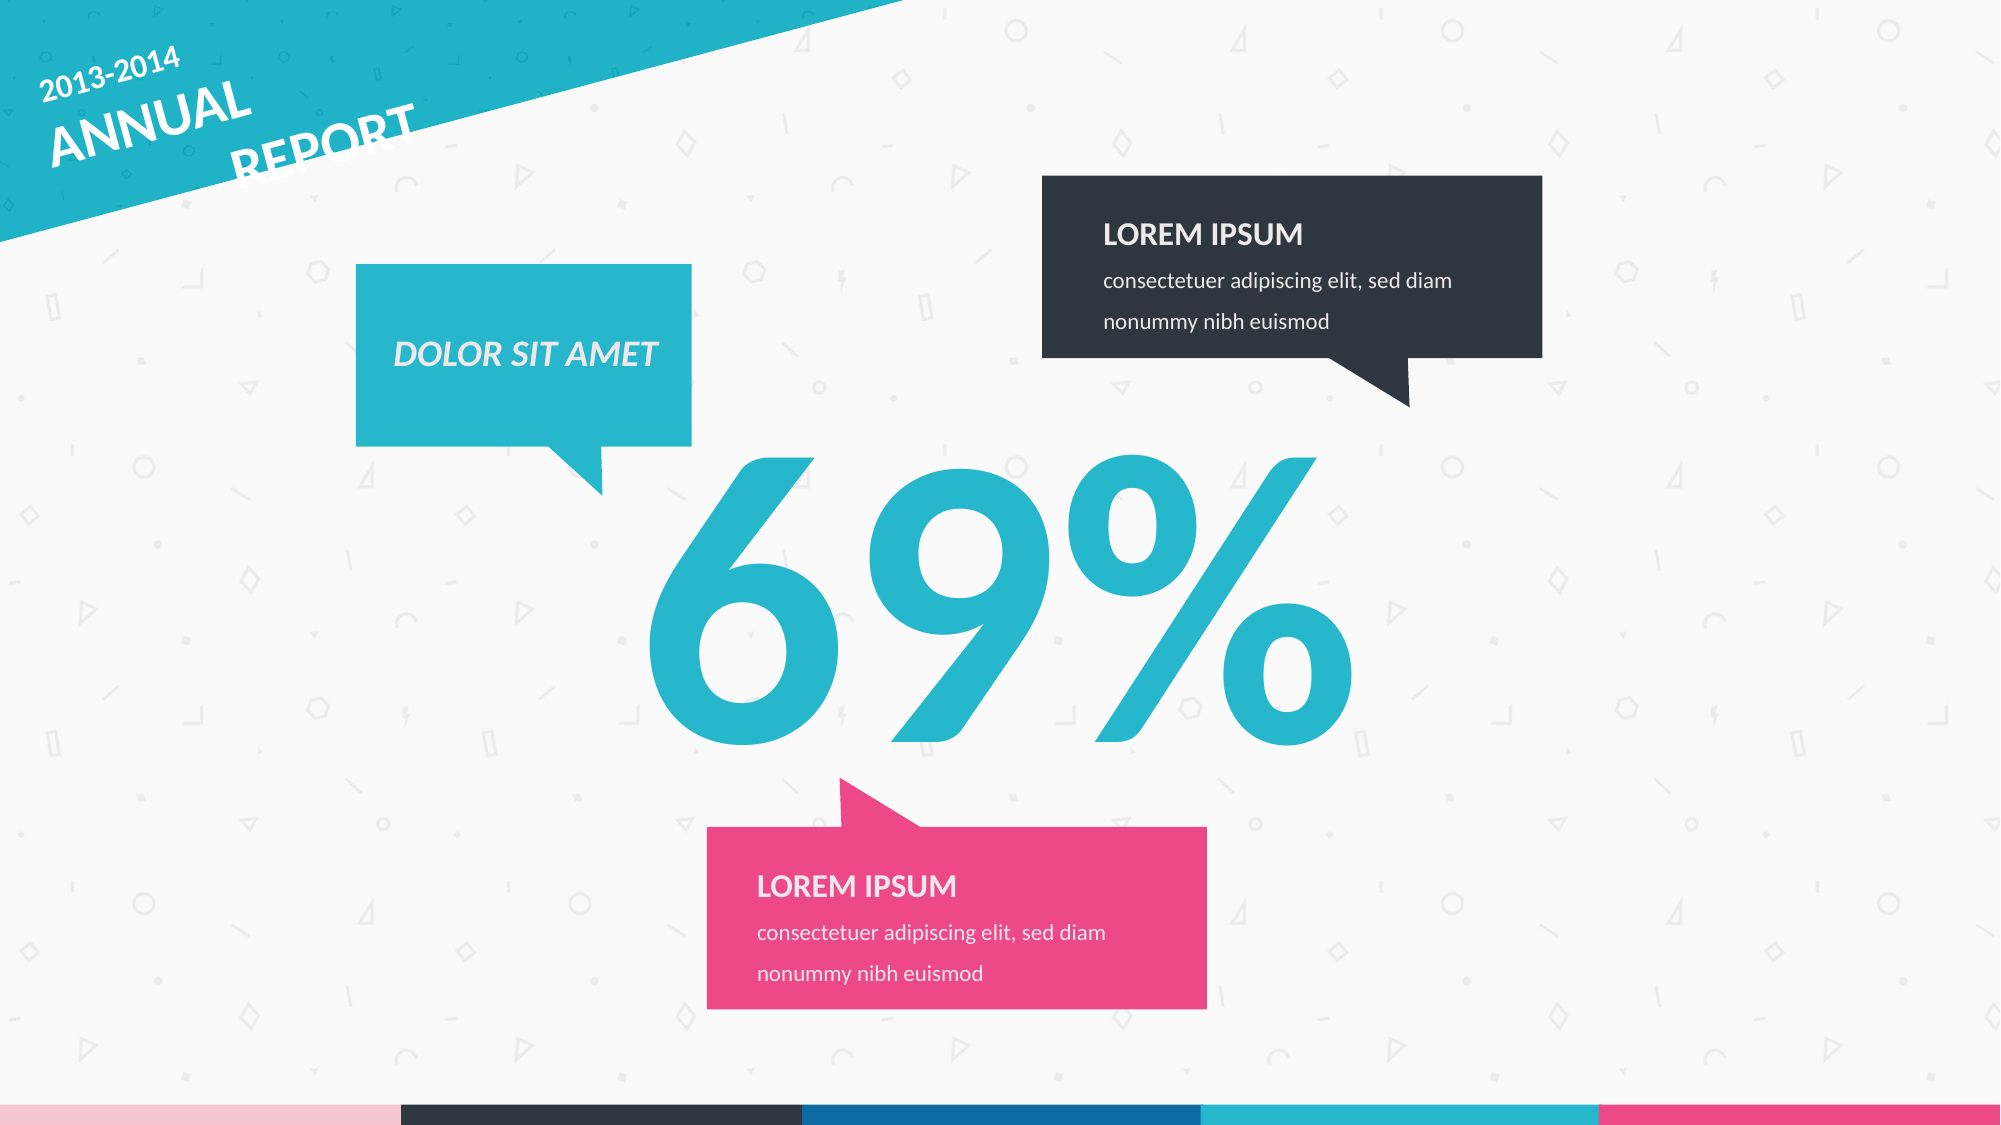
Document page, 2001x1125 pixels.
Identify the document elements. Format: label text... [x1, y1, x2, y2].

text_box [355, 264, 692, 496]
text_box [401, 0, 904, 126]
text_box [0, 1104, 2000, 1125]
text_box 2013-2014 ANNUAL REPORT [10, 0, 443, 258]
text_box DOLOR SIT AMET [378, 321, 674, 382]
text_box [1042, 175, 1543, 408]
text_box 69% [621, 318, 1378, 834]
text_box LOREM IPSUM consectetuer adipiscing elit, sed diam nonummy nibh euismod [742, 836, 1171, 994]
text_box LOREM IPSUM consectetuer adipiscing elit, sed diam nonummy nibh euismod [1088, 184, 1518, 342]
text_box [0, 0, 265, 243]
picture [0, 0, 2001, 1125]
text_box [706, 777, 1207, 1010]
